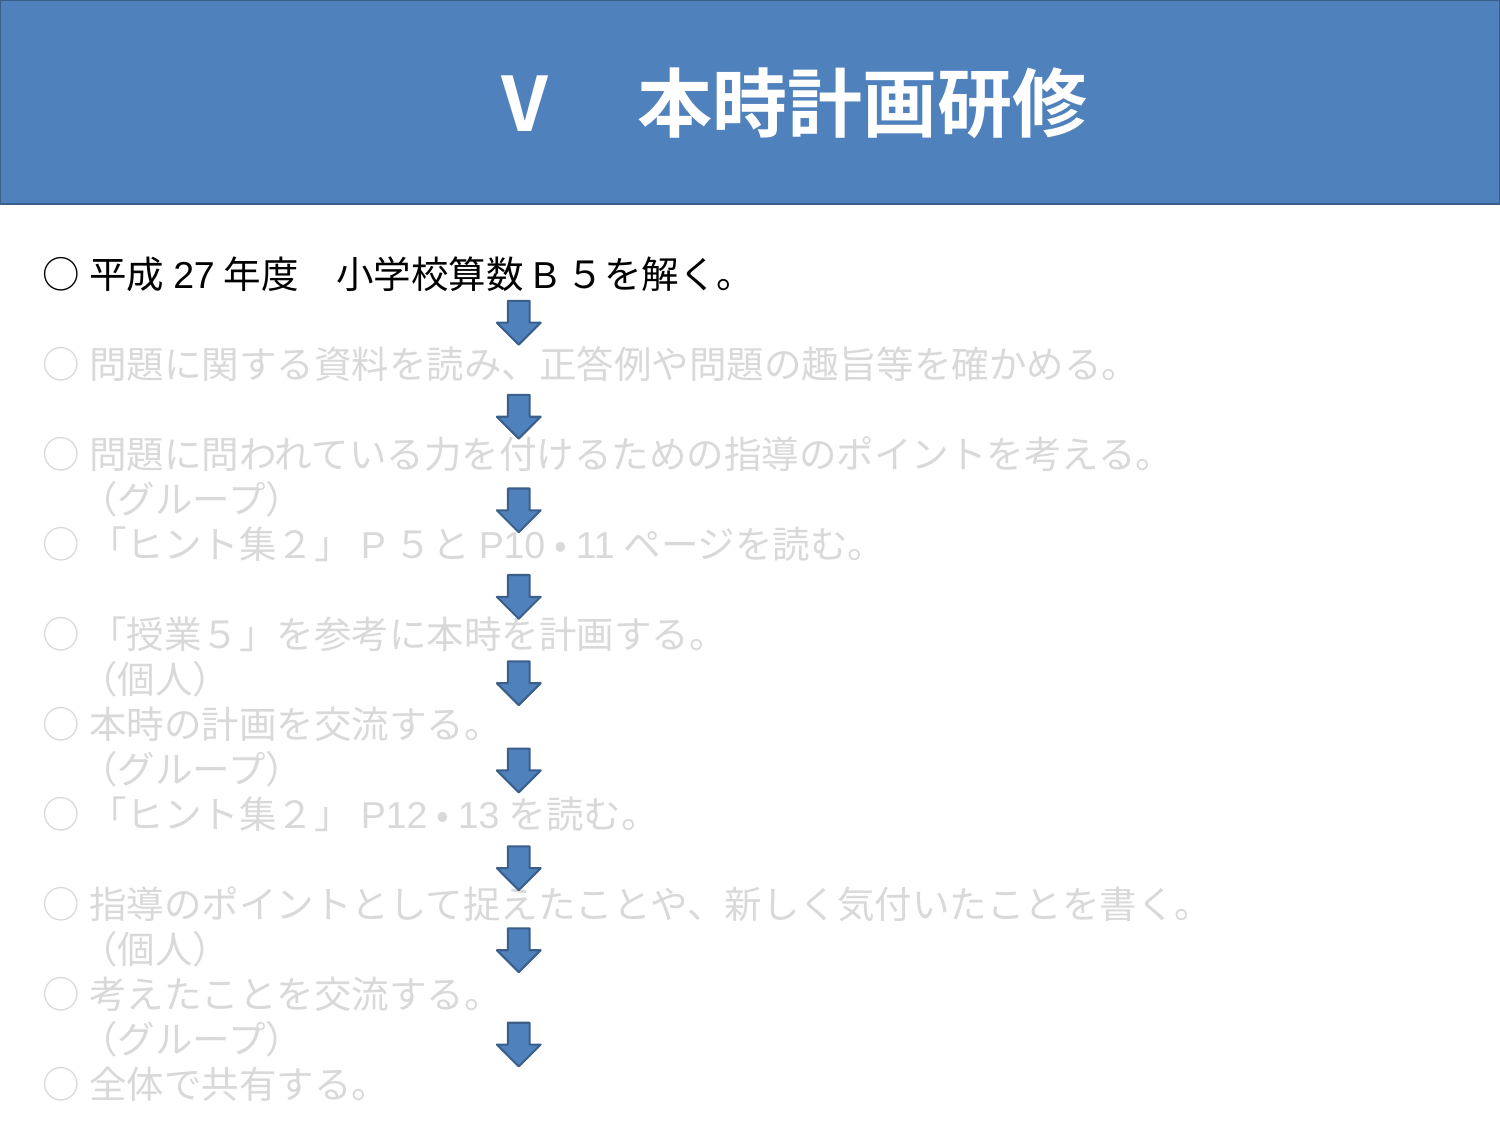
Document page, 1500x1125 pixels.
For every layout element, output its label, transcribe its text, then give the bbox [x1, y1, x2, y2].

text_box [495, 299, 542, 346]
text_box [495, 393, 542, 440]
text_box [495, 845, 542, 891]
text_box [495, 1021, 542, 1068]
text_box [495, 573, 542, 620]
text_box [495, 487, 542, 533]
text_box [495, 747, 542, 794]
text_box Ⅴ 本時計画研修 [0, 0, 1500, 205]
text_box [495, 927, 542, 973]
text_box [495, 660, 542, 706]
text_box ○平成27年度 小学校算数B５を解く。 ○問題に関する資料を読み、正答例や問題の趣旨等を確かめる。 ○問題に問われている力を付けるための指導のポイントを考える。 （グループ） ○「ヒント集２」P５とP10・11ページを読む。 ○「授業５」を参考に本時を計画する。 （個人） ○本時の計画を交流する。 （グループ） ○「ヒント集２」P12・13を読む。 ○指導のポイントとして捉えたことや、新しく気付いたことを書く。 （個人） ○考えたことを交流する。 （グループ） ○全体で共有する。 [28, 243, 1472, 1114]
